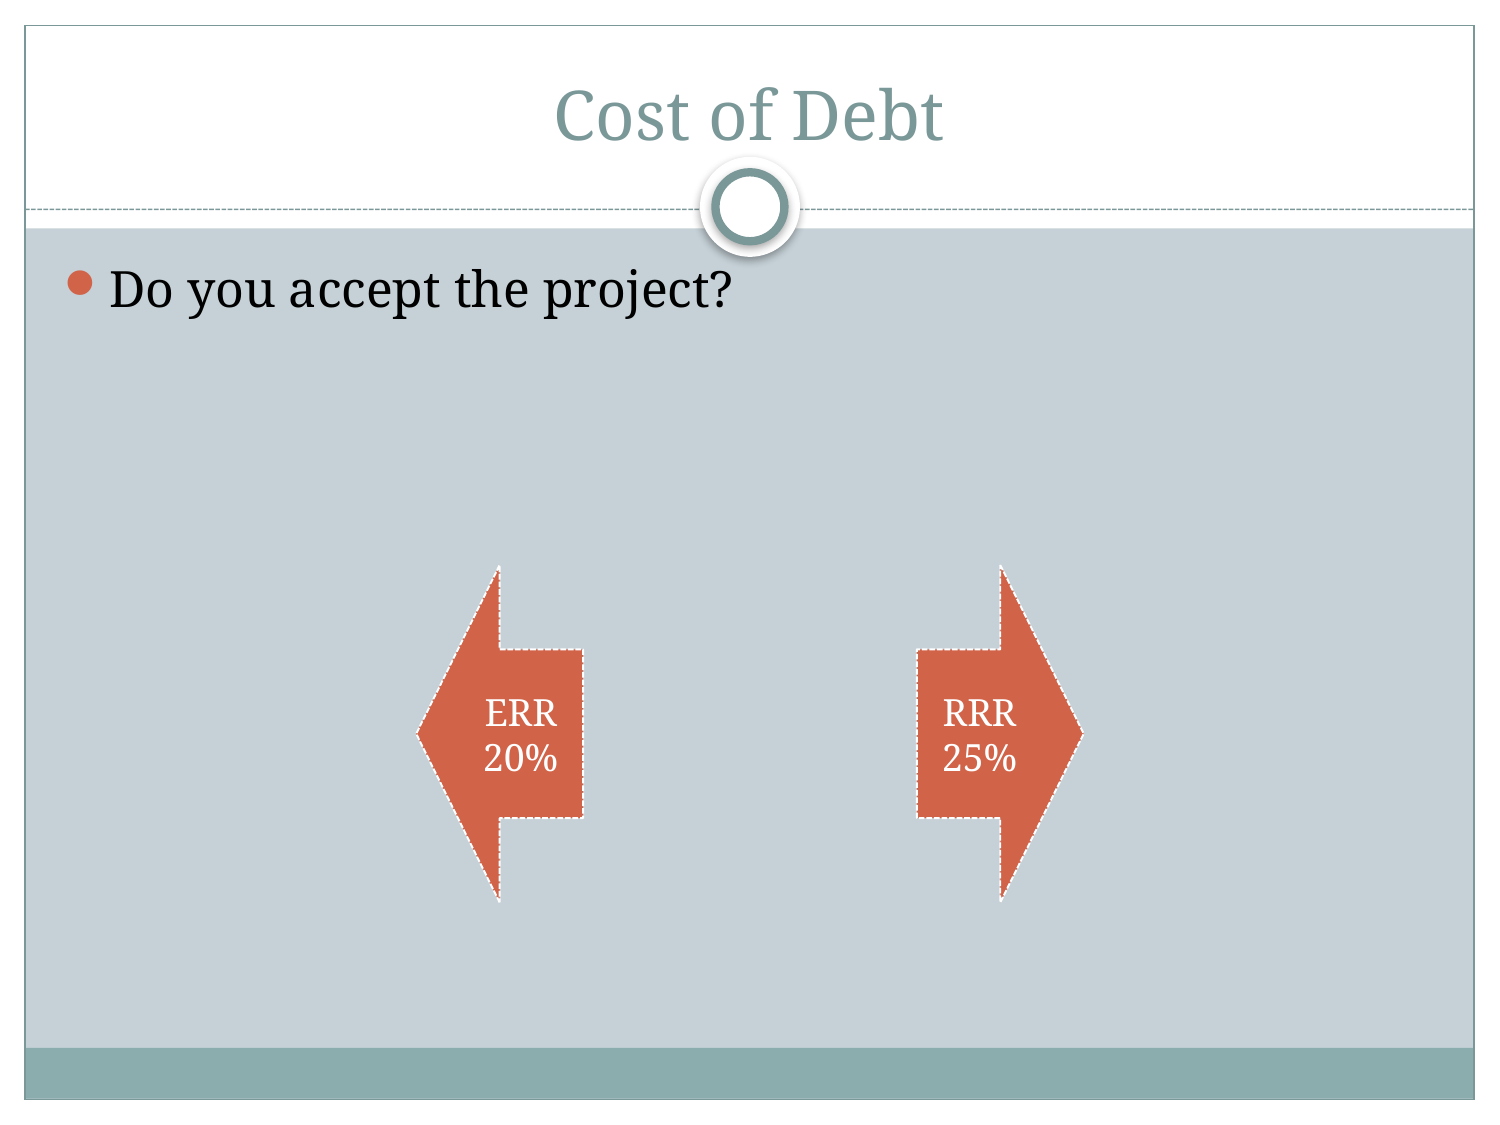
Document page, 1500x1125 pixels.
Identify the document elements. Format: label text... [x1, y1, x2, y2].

title Cost of Debt [49, 37, 1450, 162]
list Do you accept the project? [49, 250, 1445, 1001]
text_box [74, 399, 1426, 1068]
